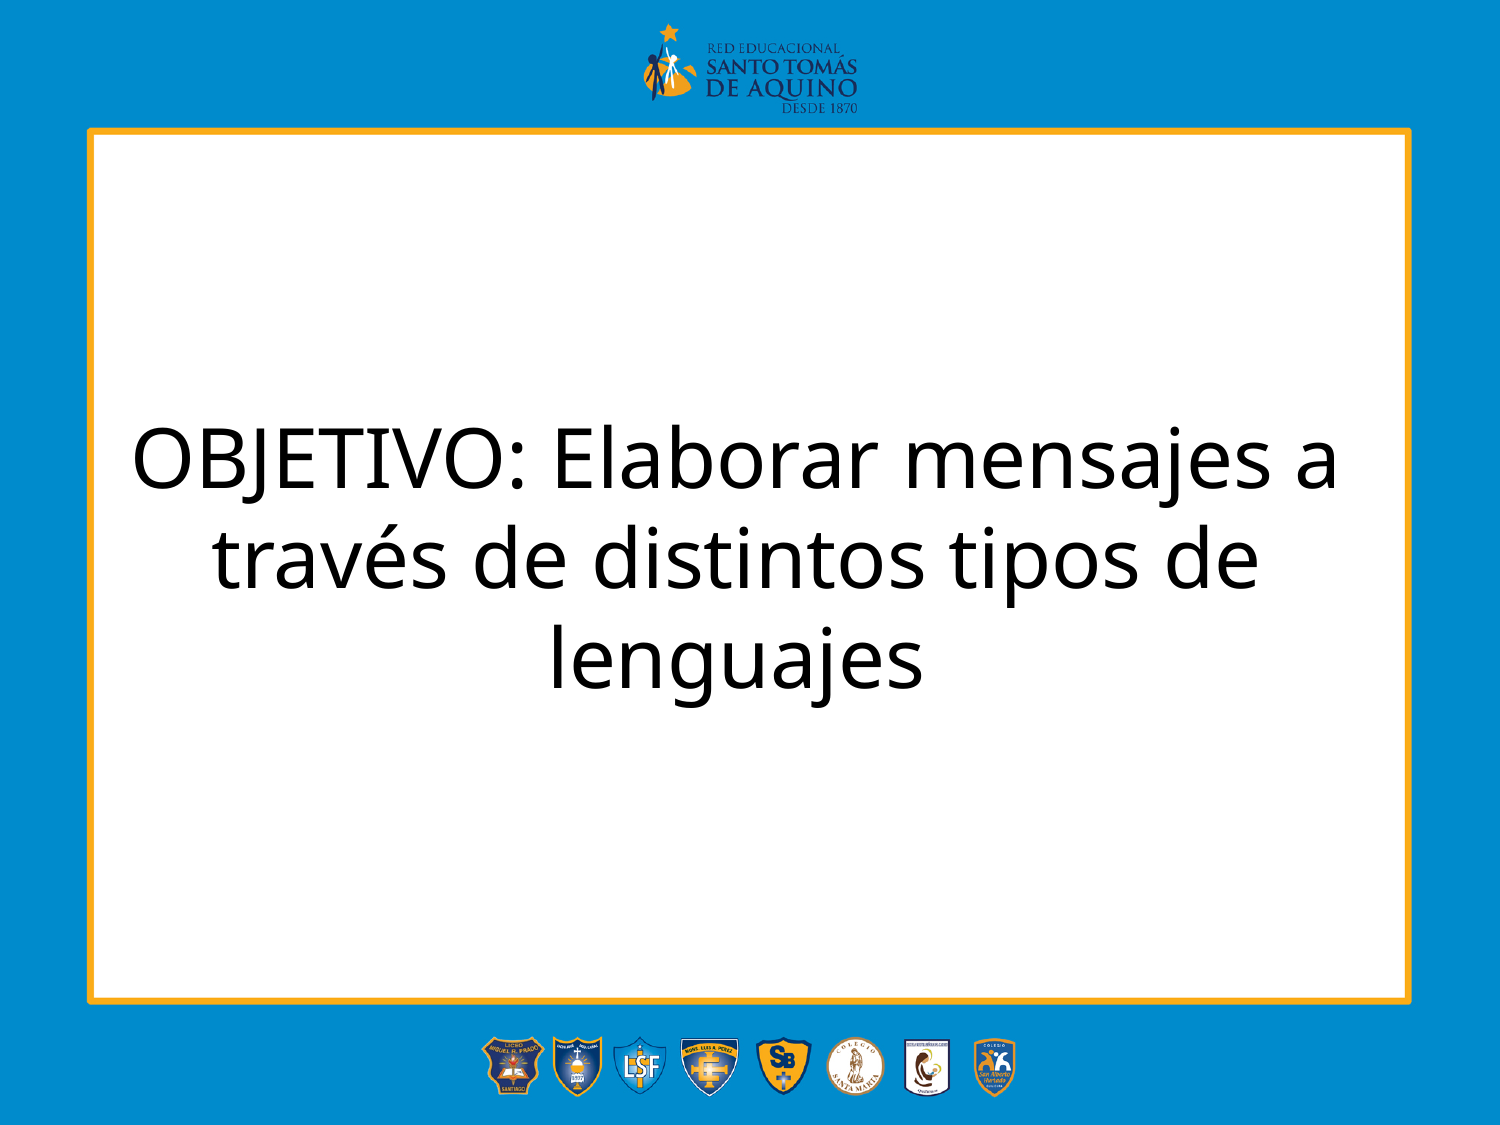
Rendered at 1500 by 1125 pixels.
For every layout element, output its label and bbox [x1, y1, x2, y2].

picture [757, 1038, 811, 1094]
picture [623, 1046, 659, 1087]
picture [483, 1038, 544, 1094]
picture [681, 1039, 738, 1096]
picture [644, 55, 690, 99]
picture [975, 1039, 1015, 1096]
picture [685, 66, 696, 75]
picture [553, 1037, 602, 1096]
picture [827, 1037, 884, 1095]
picture [661, 25, 678, 41]
picture [733, 61, 740, 68]
picture [905, 1040, 949, 1096]
picture [87, 127, 1412, 1004]
